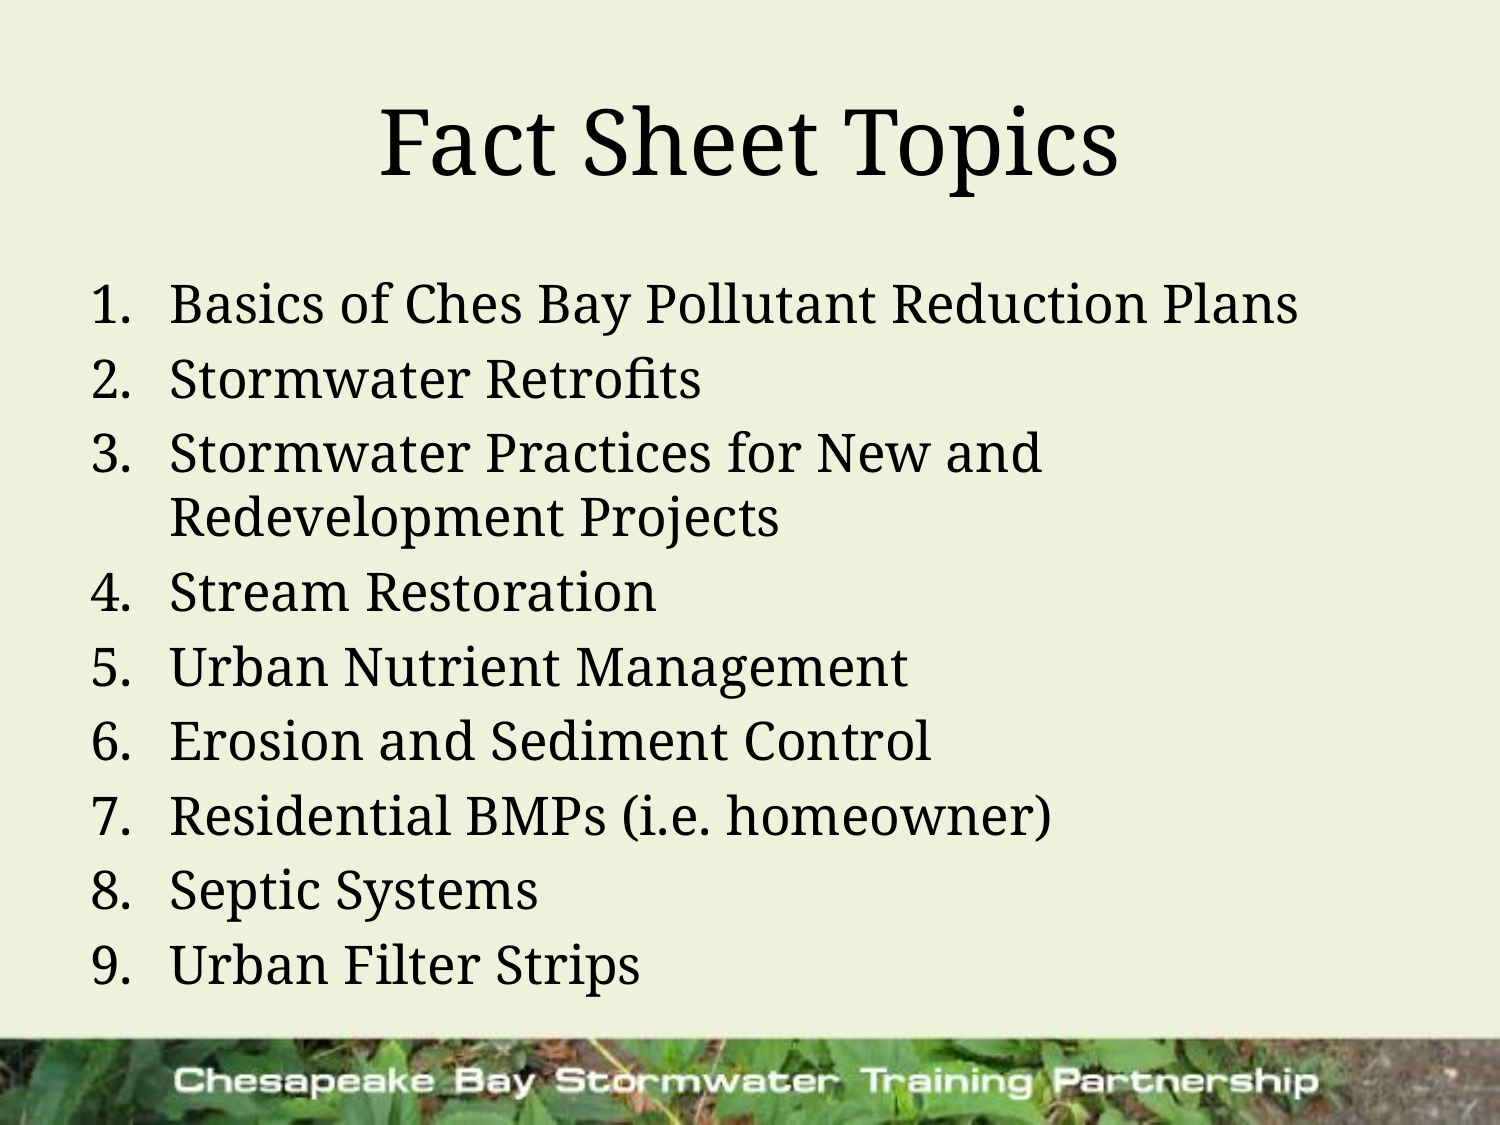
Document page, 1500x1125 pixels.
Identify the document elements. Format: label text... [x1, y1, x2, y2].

title Fact Sheet Topics [75, 45, 1425, 233]
list Basics of Ches Bay Pollutant Reduction Plans Stormwater Retrofits Stormwater Practices for New and Redevelopment Projects Stream Restoration Urban Nutrient Management Erosion and Sediment Control Residential BMPs (i.e. homeowner) Septic Systems Urban Filter Strips [75, 262, 1425, 1005]
picture [0, 0, 1500, 1125]
